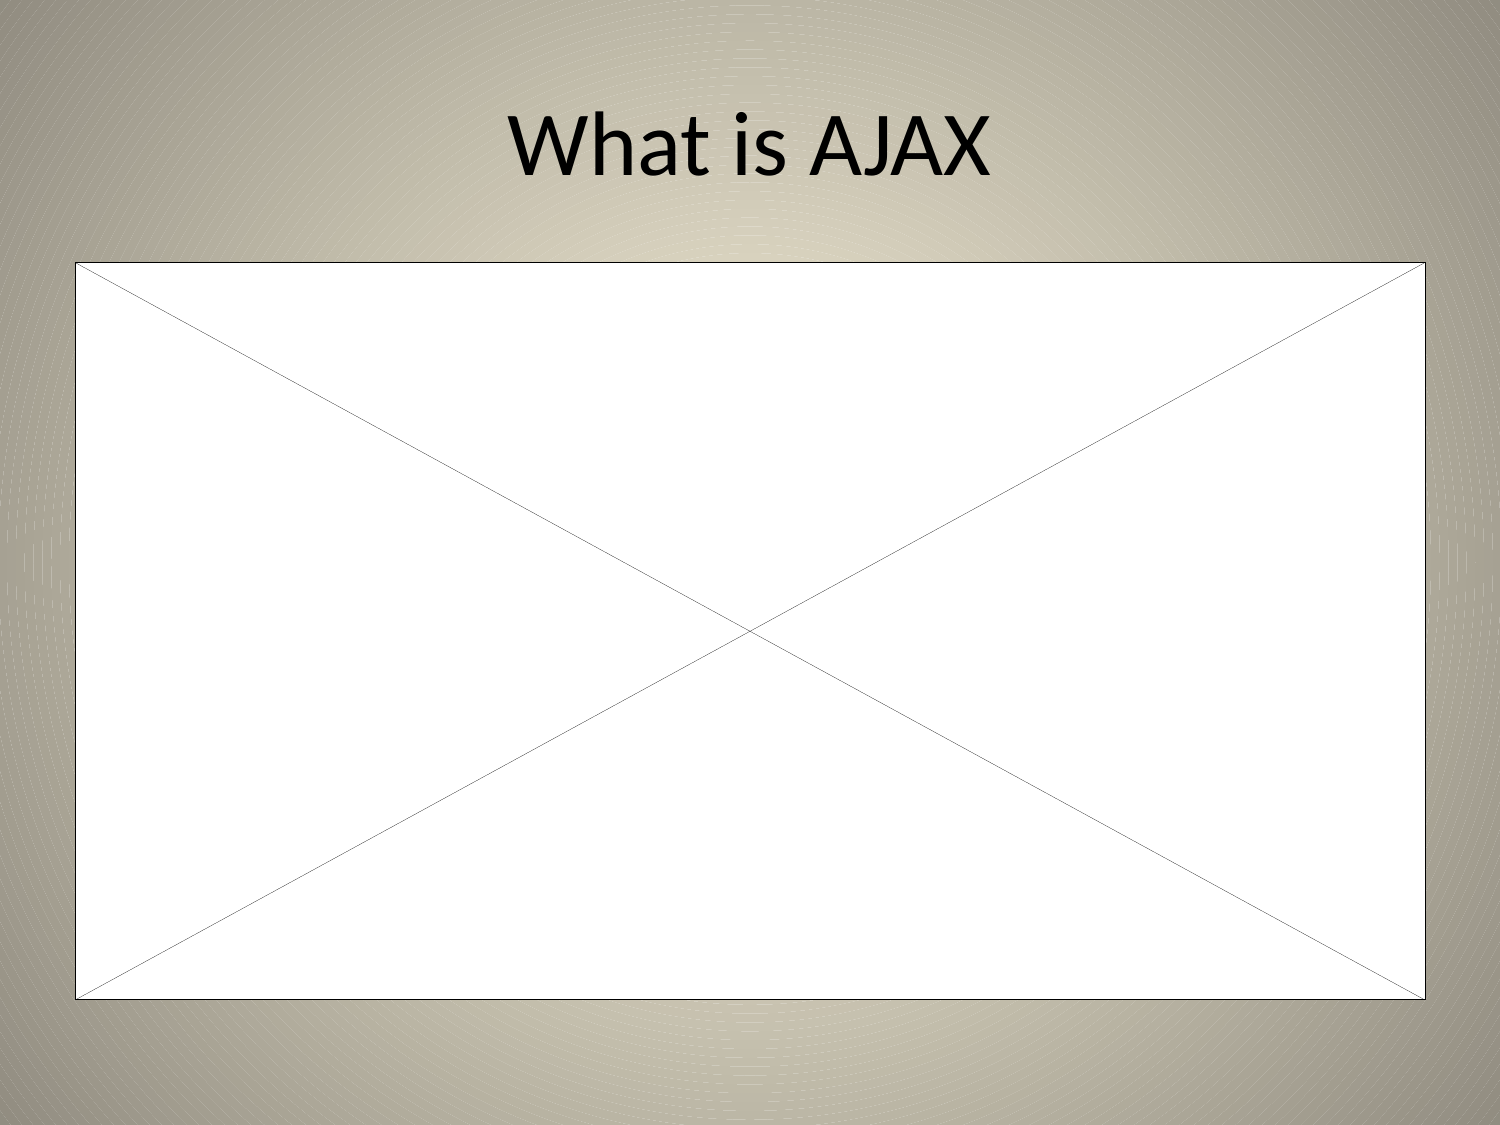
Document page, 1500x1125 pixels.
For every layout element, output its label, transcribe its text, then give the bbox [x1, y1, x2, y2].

title What is AJAX [75, 45, 1425, 233]
